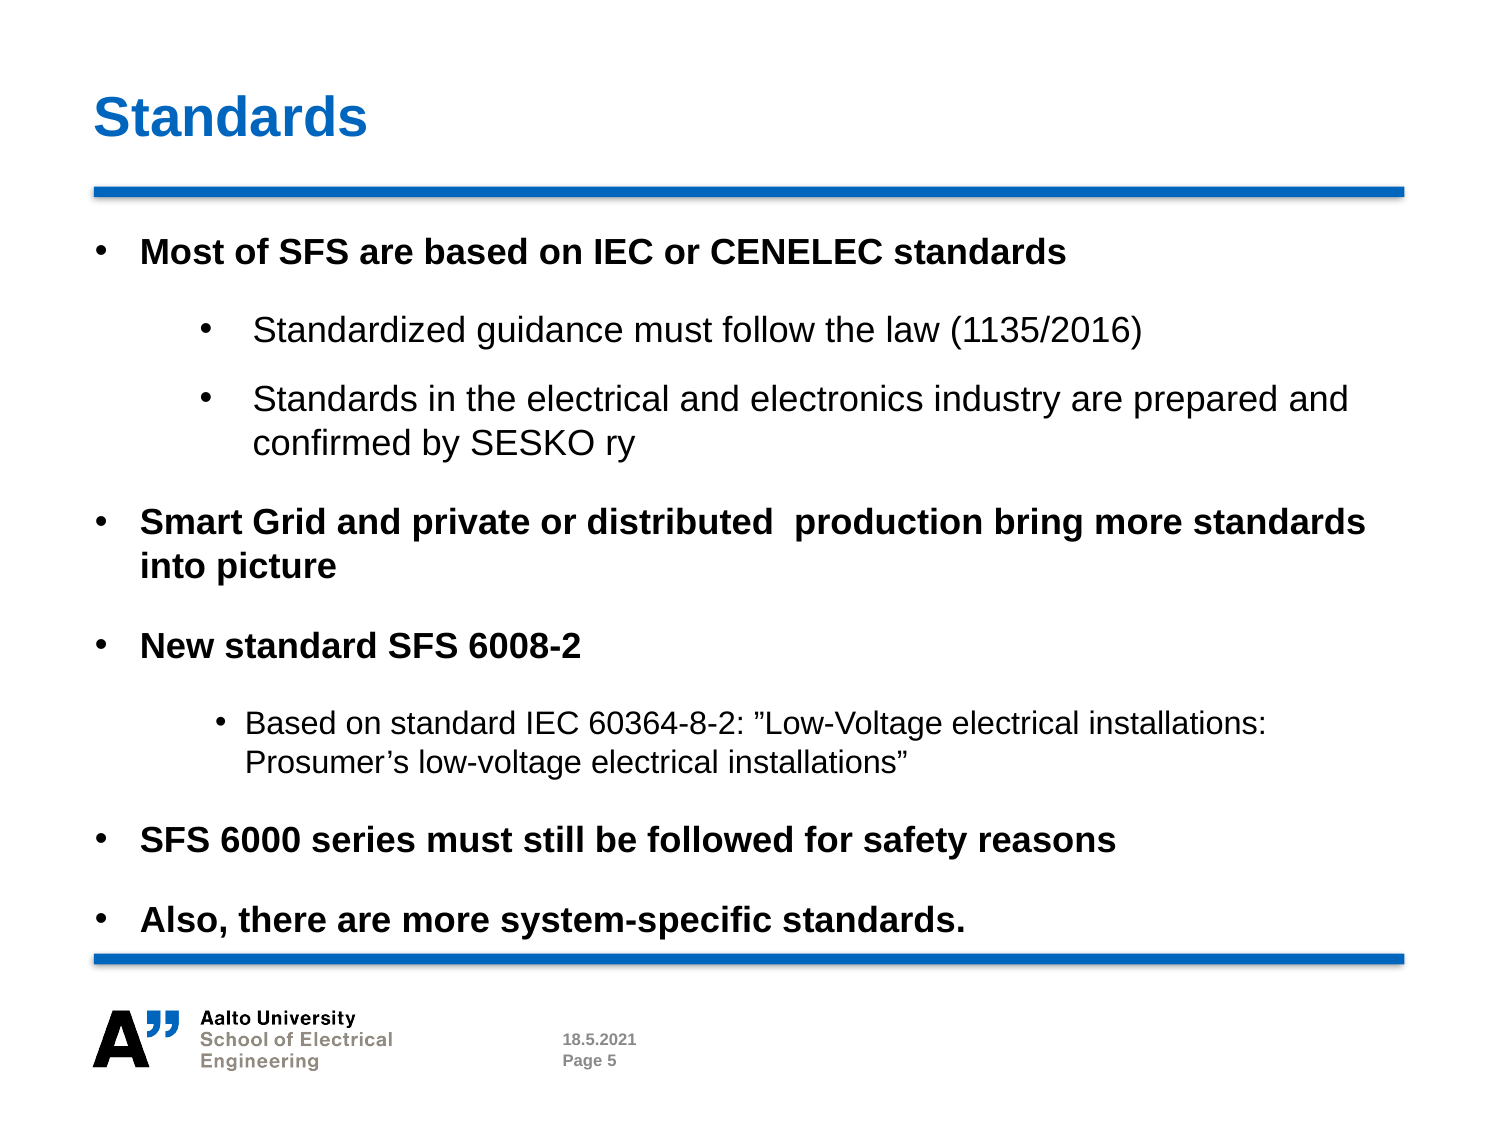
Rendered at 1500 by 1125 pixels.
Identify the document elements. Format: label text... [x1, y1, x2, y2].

list Most of SFS are based on IEC or CENELEC standards Standardized guidance must follow the law (1135/2016) Standards in the electrical and electronics industry are prepared and confirmed by SESKO ry Smart Grid and private or distributed production bring more standards into picture New standard SFS 6008-2 Based on standard IEC 60364-8-2: ”Low-Voltage electrical installations: Prosumer’s low-voltage electrical installations” SFS 6000 series must still be followed for safety reasons Also, there are more system-specific standards. [94, 228, 1406, 947]
title Standards [93, 80, 1369, 228]
slide_number Page 5 [562, 1050, 816, 1071]
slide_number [562, 1029, 816, 1050]
picture [35, 953, 449, 1125]
